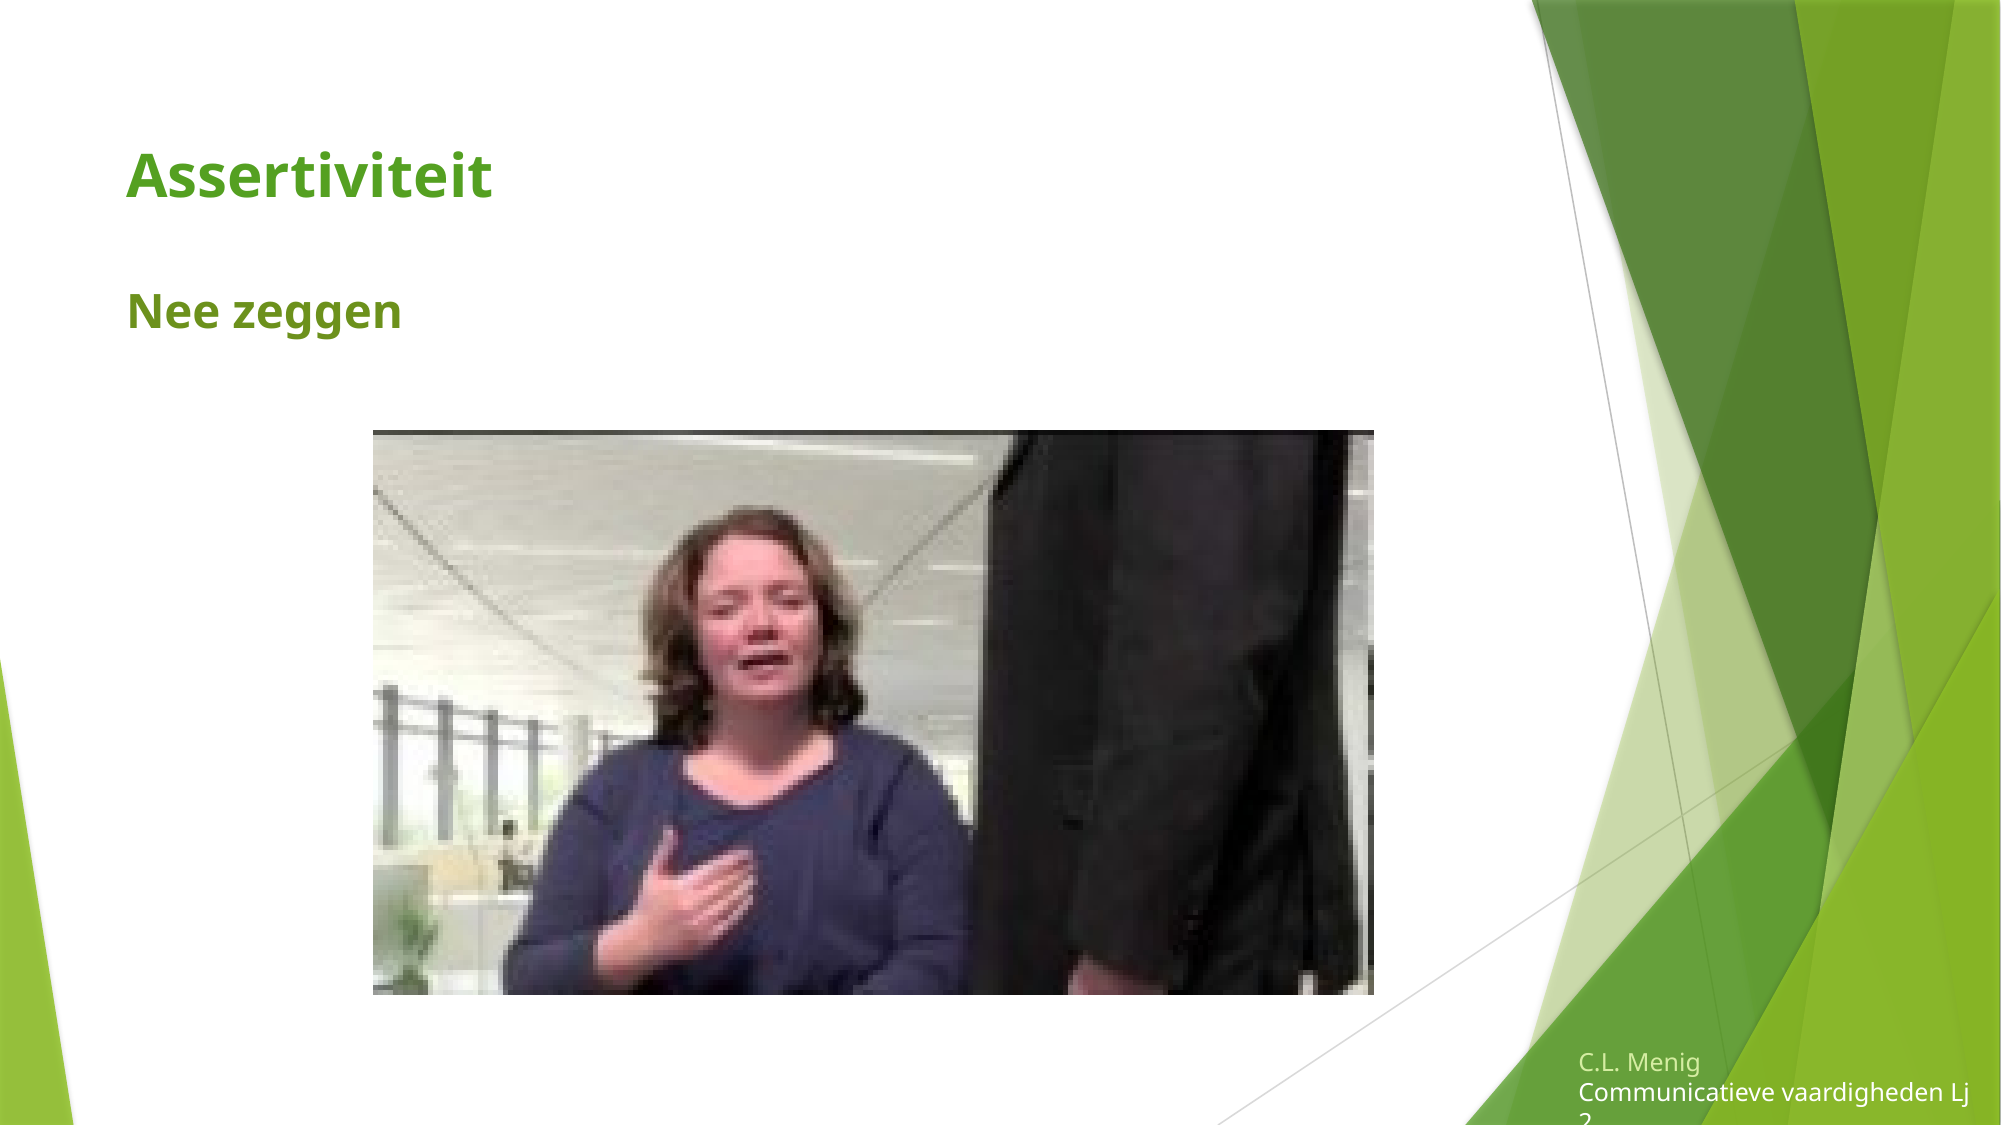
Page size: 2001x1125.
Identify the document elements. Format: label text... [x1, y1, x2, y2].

text_box Assertiviteit Nee zeggen [111, 129, 1522, 347]
text_box C.L. Menig Communicatieve vaardigheden Lj 2 [1563, 1038, 2000, 1125]
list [372, 429, 1376, 997]
